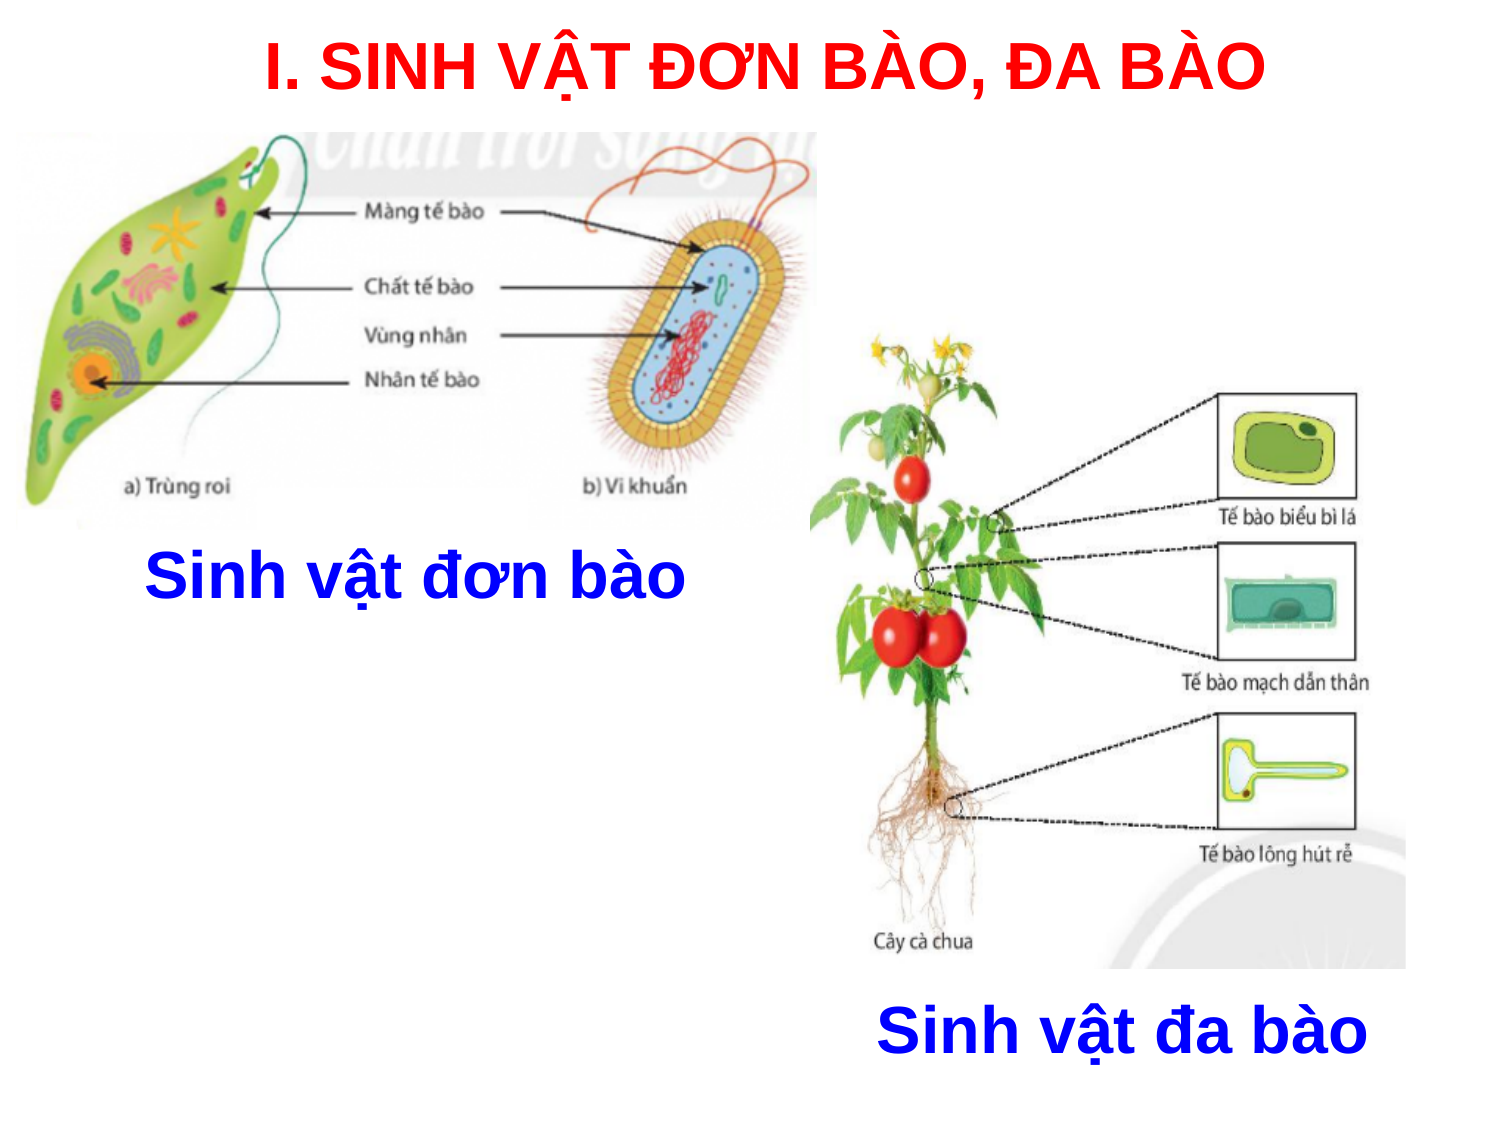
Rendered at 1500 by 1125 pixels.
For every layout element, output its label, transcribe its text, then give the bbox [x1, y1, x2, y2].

text_box Sinh vật đa bào [788, 979, 1458, 1074]
picture [15, 132, 1406, 969]
text_box Sinh vật đơn bào [81, 541, 751, 620]
title I. SINH VẬT ĐƠN BÀO, ĐA BÀO [91, 10, 1442, 116]
